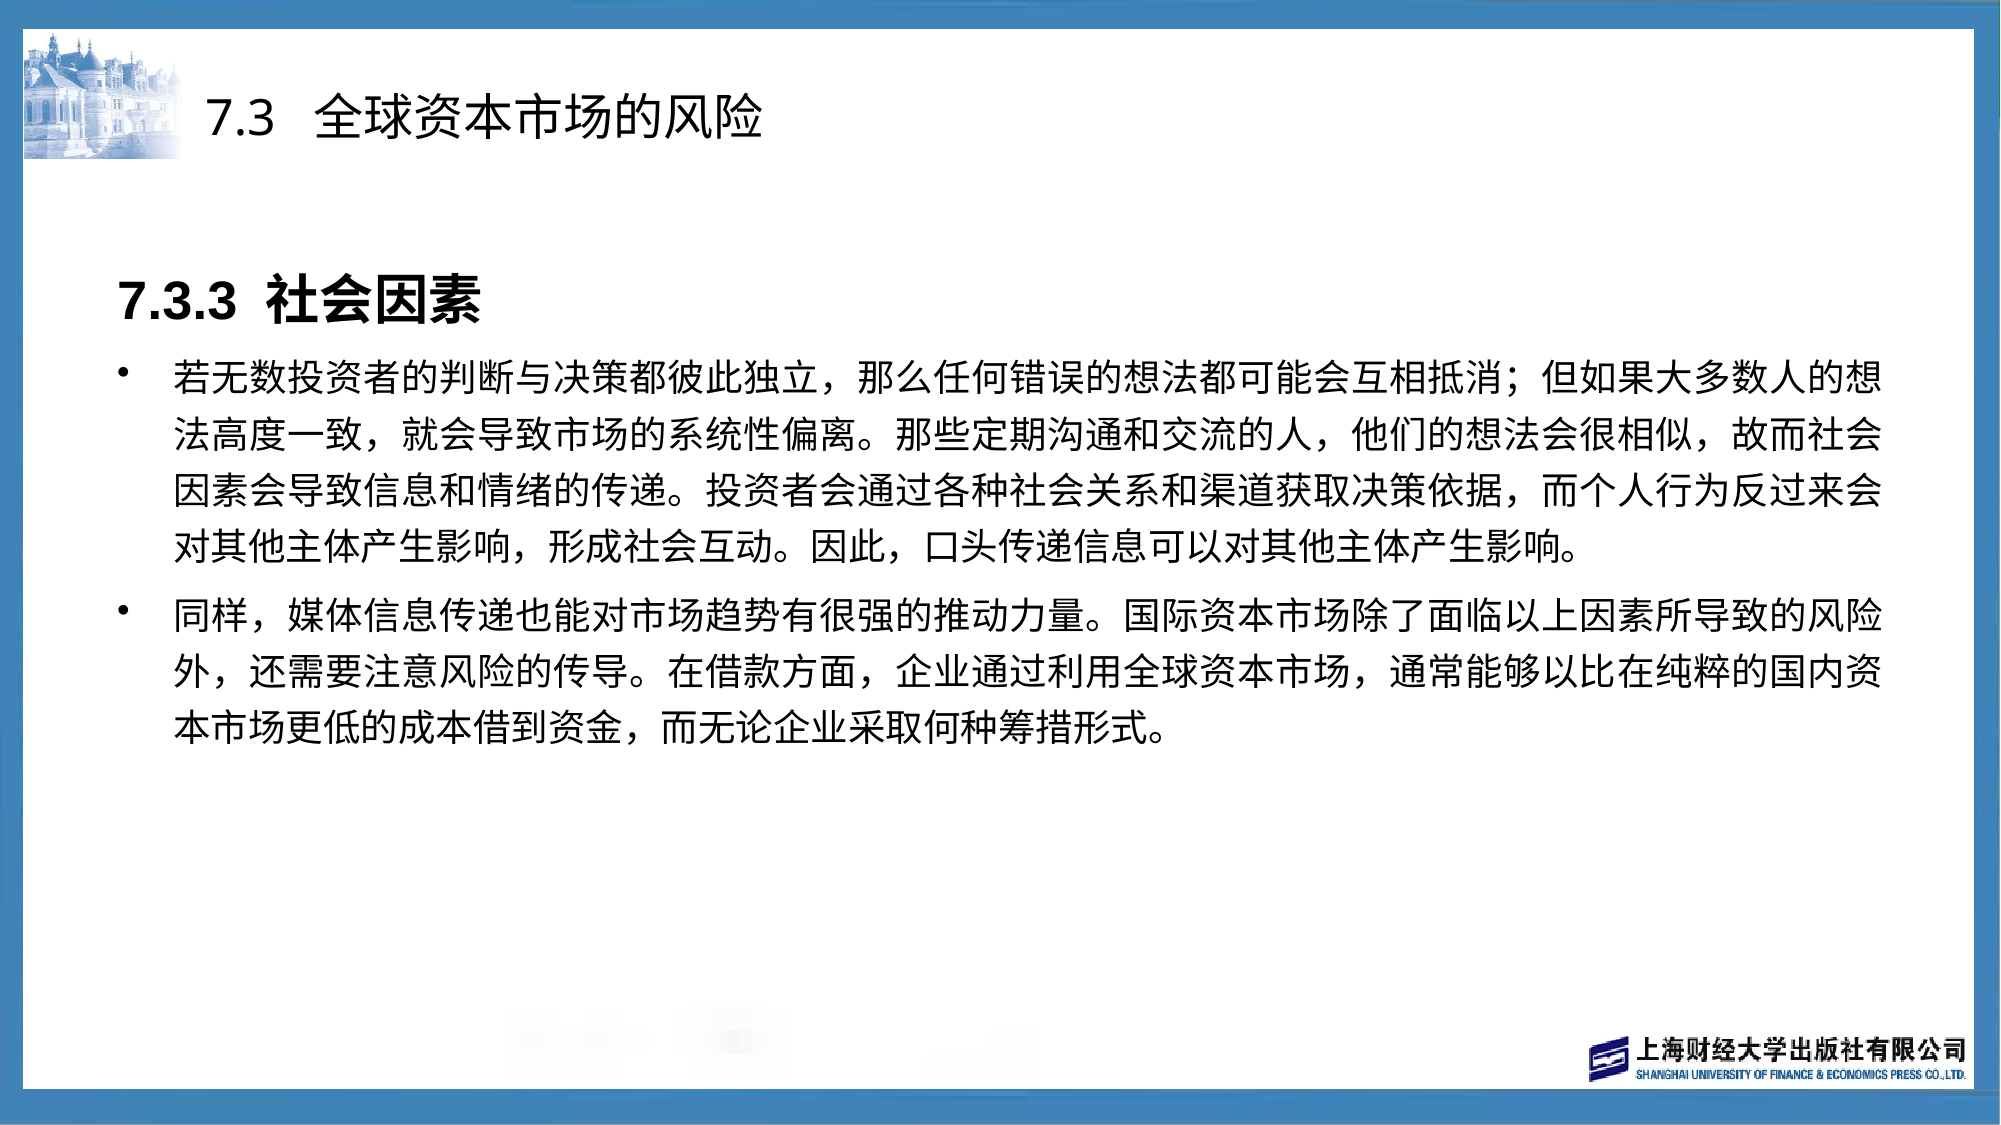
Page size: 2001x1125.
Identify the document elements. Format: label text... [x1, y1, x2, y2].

title 7.3 全球资本市场的风险 [190, 64, 1547, 168]
picture [0, 0, 2001, 1125]
list 7.3.3 社会因素 若无数投资者的判断与决策都彼此独立，那么任何错误的想法都可能会互相抵消；但如果大多数人的想法高度一致，就会导致市场的系统性偏离。那些定期沟通和交流的人，他们的想法会很相似，故而社会因素会导致信息和情绪的传递。投资者会通过各种社会关系和渠道获取决策依据，而个人行为反过来会对其他主体产生影响，形成社会互动。因此，口头传递信息可以对其他主体产生影响。 同样，媒体信息传递也能对市场趋势有很强的推动力量。国际资本市场除了面临以上因素所导致的风险外，还需要注意风险的传导。在借款方面，企业通过利用全球资本市场，通常能够以比在纯粹的国内资本市场更低的成本借到资金，而无论企业采取何种筹措形式。 [102, 241, 1898, 1065]
